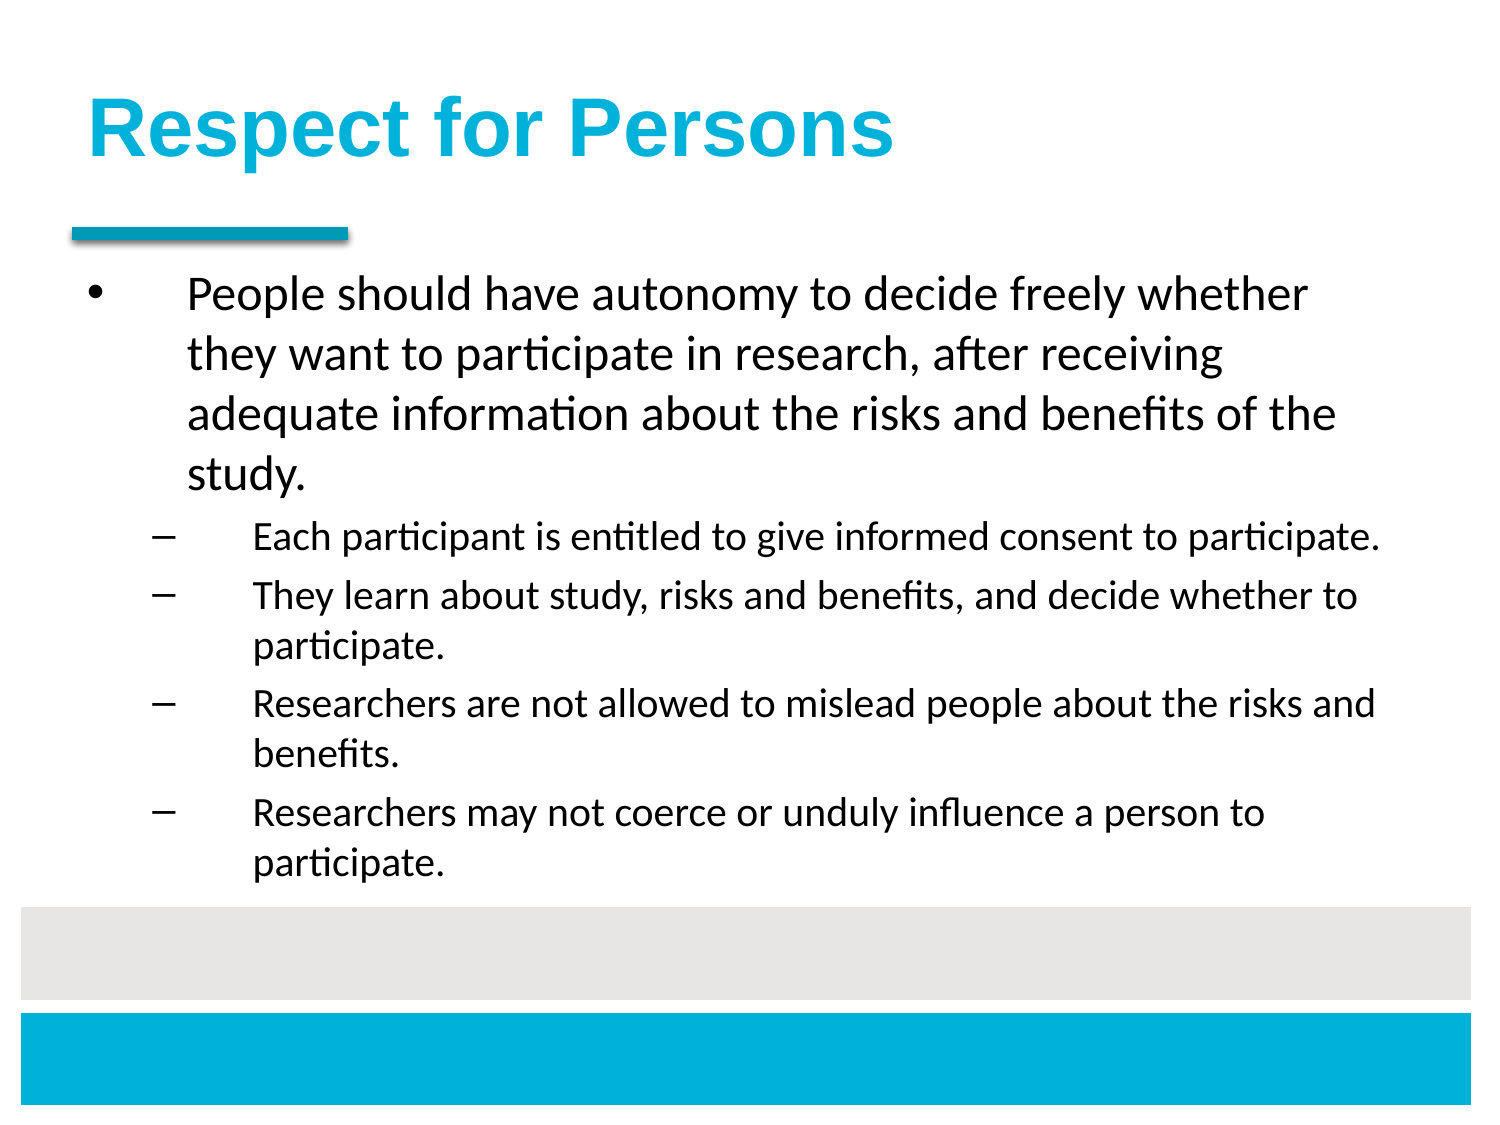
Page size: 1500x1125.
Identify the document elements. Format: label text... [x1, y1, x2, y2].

title Respect for Persons [72, 29, 1423, 218]
list People should have autonomy to decide freely whether they want to participate in research, after receiving adequate information about the risks and benefits of the study. Each participant is entitled to give informed consent to participate. They learn about study, risks and benefits, and decide whether to participate. Researchers are not allowed to mislead people about the risks and benefits. Researchers may not coerce or unduly influence a person to participate. [72, 253, 1423, 852]
